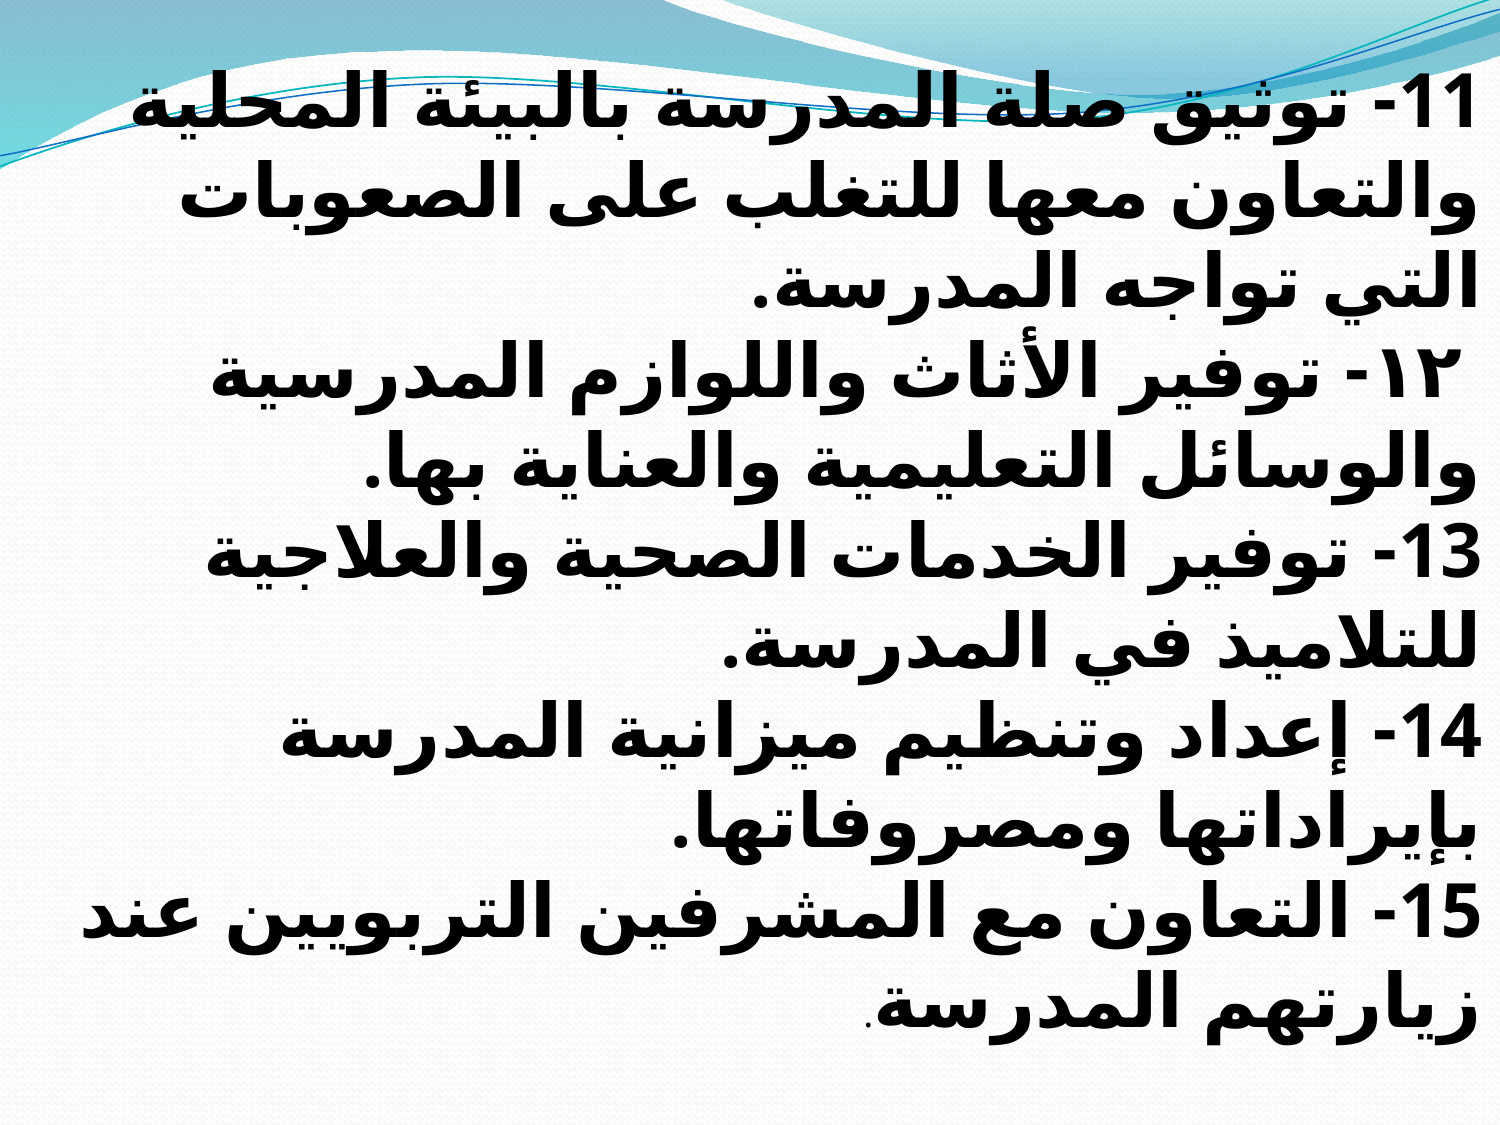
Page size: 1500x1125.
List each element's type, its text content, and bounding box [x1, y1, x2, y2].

text_box 11- توثيق صلة المدرسة بالبيئة المحلية والتعاون معها للتغلب على الصعوبات التي تواجه المدرسة. ۱۲- توفير الأثاث واللوازم المدرسية والوسائل التعليمية والعناية بها. 13- توفير الخدمات الصحية والعلاجية للتلاميذ في المدرسة. 14- إعداد وتنظيم ميزانية المدرسة بإيراداتها ومصروفاتها. 15- التعاون مع المشرفين التربويين عند زيارتهم المدرسة. [0, 0, 1497, 1050]
